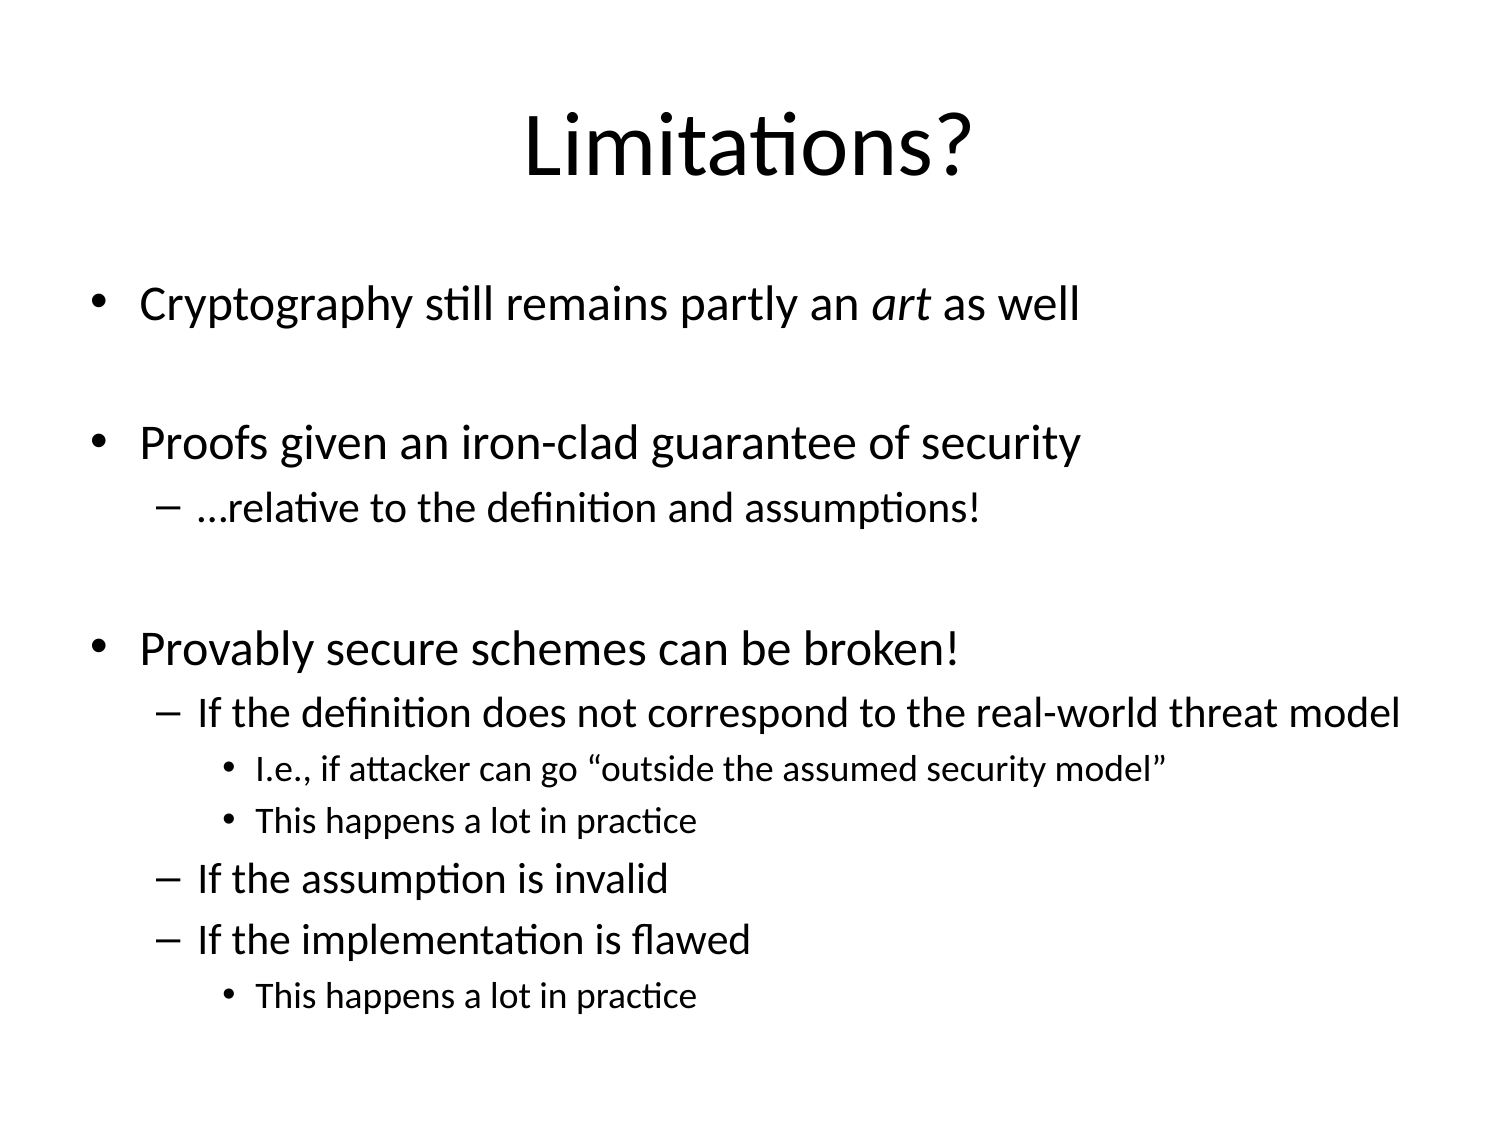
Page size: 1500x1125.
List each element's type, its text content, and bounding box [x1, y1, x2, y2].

title Limitations? [75, 45, 1425, 233]
list Cryptography still remains partly an art as well Proofs given an iron-clad guarantee of security …relative to the definition and assumptions! Provably secure schemes can be broken! If the definition does not correspond to the real-world threat model I.e., if attacker can go “outside the assumed security model” This happens a lot in practice If the assumption is invalid If the implementation is flawed This happens a lot in practice [75, 262, 1425, 1080]
